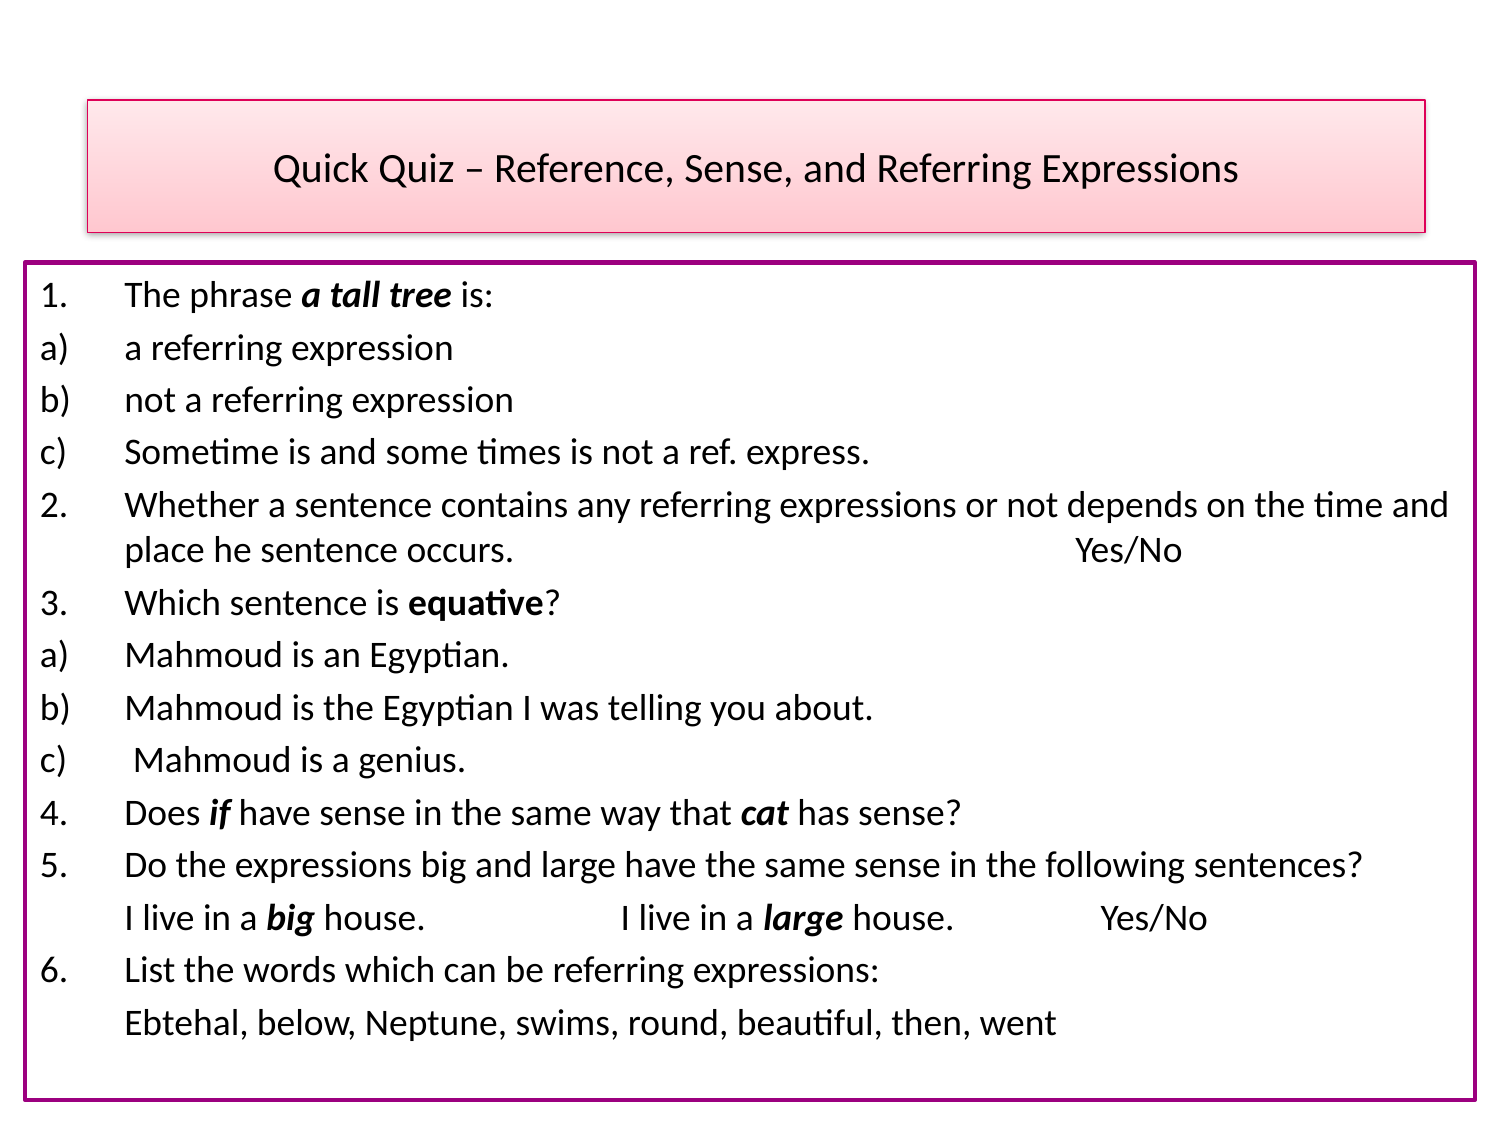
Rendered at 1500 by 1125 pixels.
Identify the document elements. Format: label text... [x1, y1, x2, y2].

title Quick Quiz – Reference, Sense, and Referring Expressions [87, 99, 1426, 233]
list The phrase a tall tree is: a referring expression not a referring expression Sometime is and some times is not a ref. express. Whether a sentence contains any referring expressions or not depends on the time and place he sentence occurs. Yes/No Which sentence is equative? Mahmoud is an Egyptian. Mahmoud is the Egyptian I was telling you about. Mahmoud is a genius. Does if have sense in the same way that cat has sense? Do the expressions big and large have the same sense in the following sentences? I live in a big house. I live in a large house. Yes/No List the words which can be referring expressions: Ebtehal, below, Neptune, swims, round, beautiful, then, went [23, 260, 1477, 1102]
